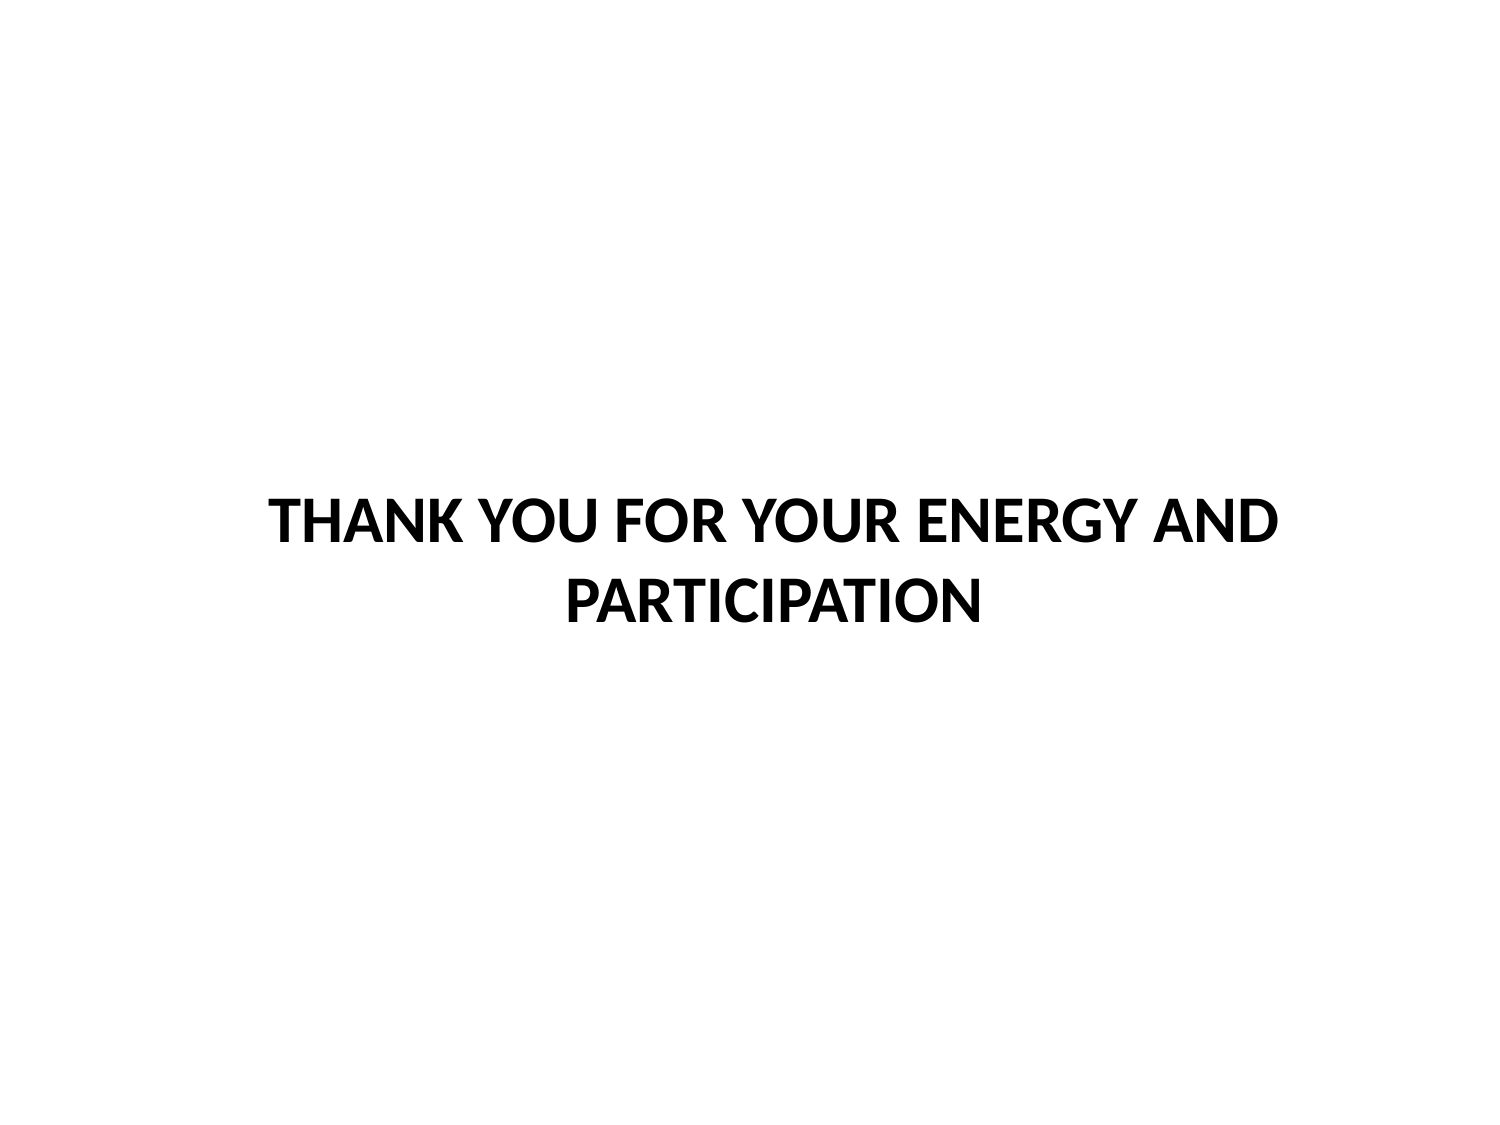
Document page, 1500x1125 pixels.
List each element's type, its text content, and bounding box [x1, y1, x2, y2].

list THANK YOU FOR YOUR ENERGY AND PARTICIPATION [99, 95, 1450, 838]
